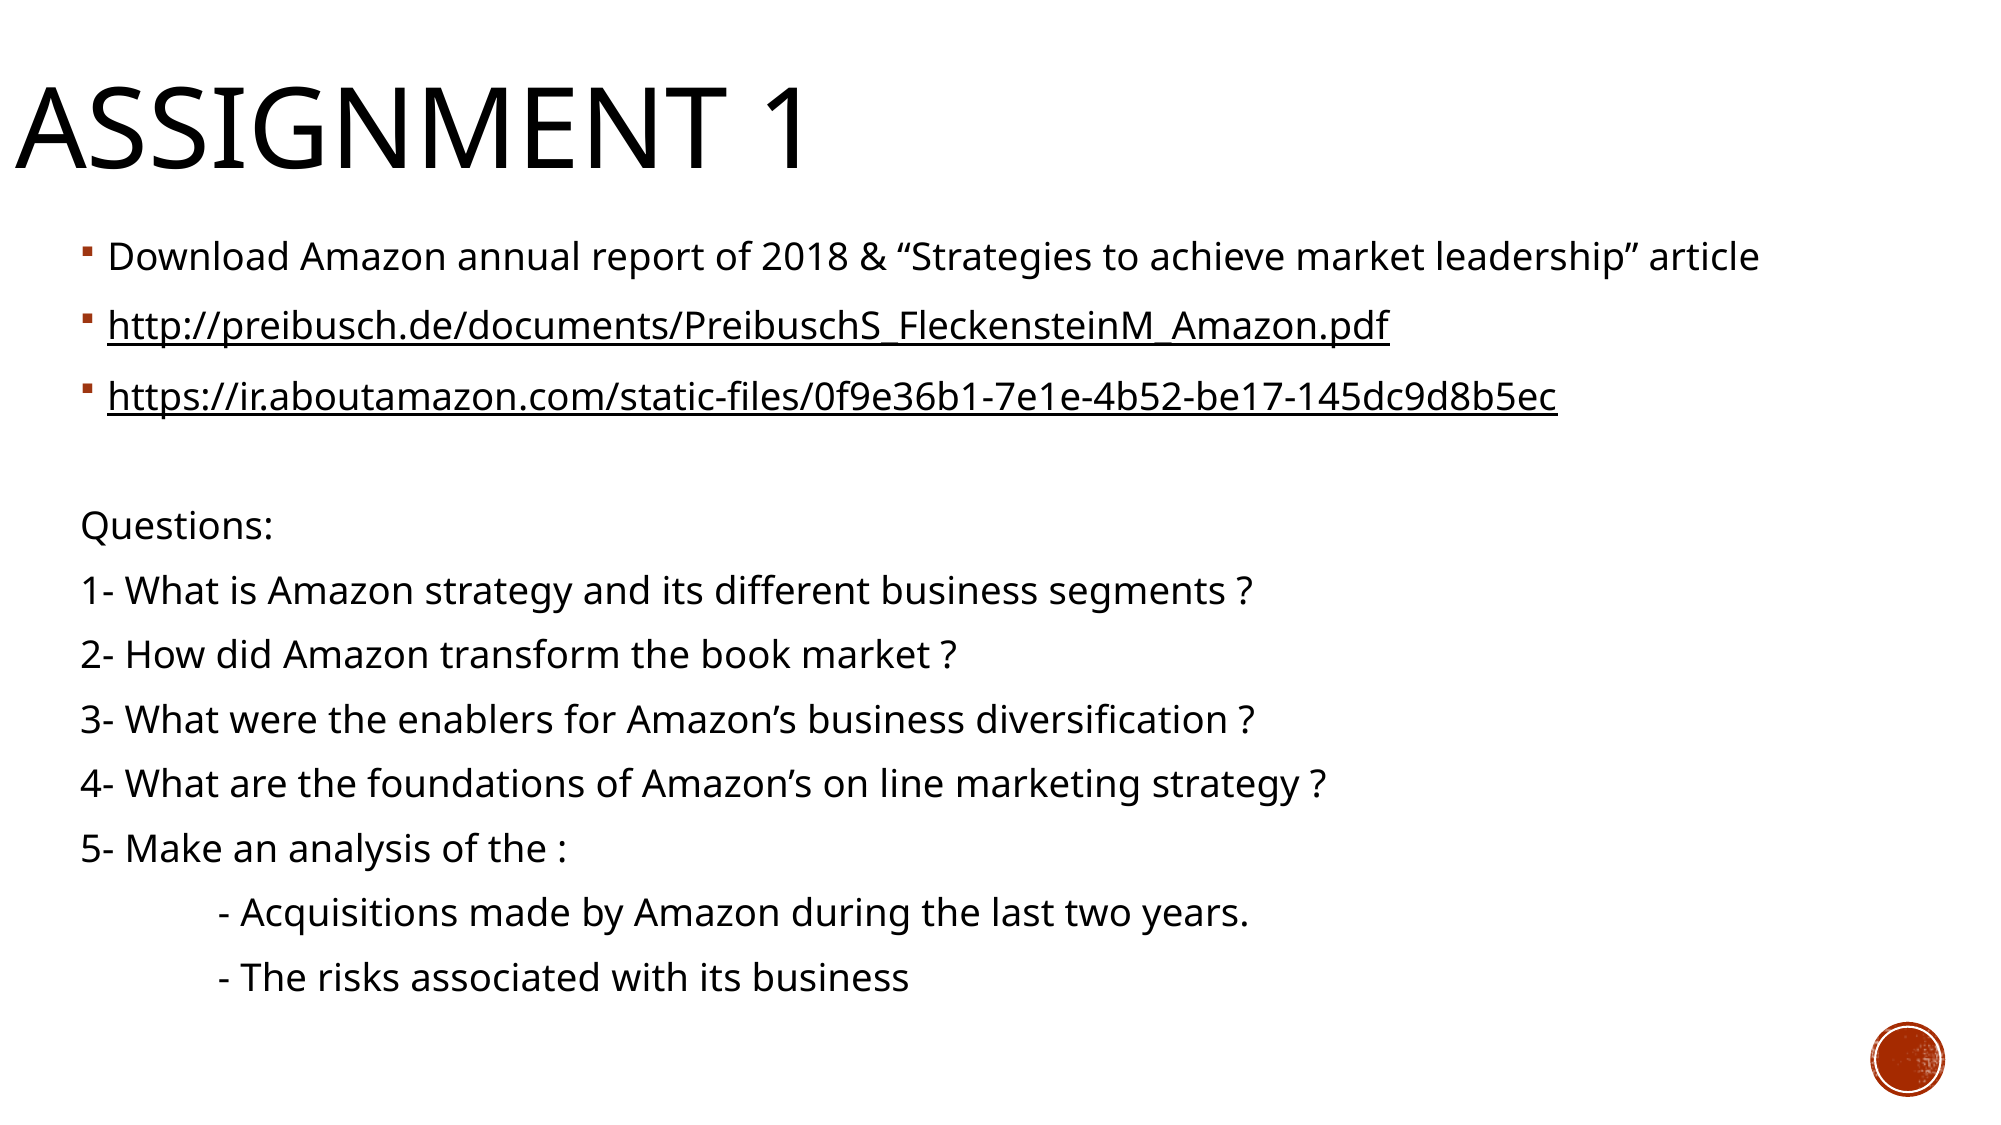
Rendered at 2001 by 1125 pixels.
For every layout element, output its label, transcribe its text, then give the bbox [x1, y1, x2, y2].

list Download Amazon annual report of 2018 & “Strategies to achieve market leadership” article http://preibusch.de/documents/PreibuschS_FleckensteinM_Amazon.pdf https://ir.aboutamazon.com/static-files/0f9e36b1-7e1e-4b52-be17-145dc9d8b5ec Questions: 1- What is Amazon strategy and its different business segments ? 2- How did Amazon transform the book market ? 3- What were the enablers for Amazon’s business diversification ? 4- What are the foundations of Amazon’s on line marketing strategy ? 5- Make an analysis of the : - Acquisitions made by Amazon during the last two years. - The risks associated with its business [65, 230, 1980, 1008]
title Assignment 1 [0, 0, 1650, 264]
